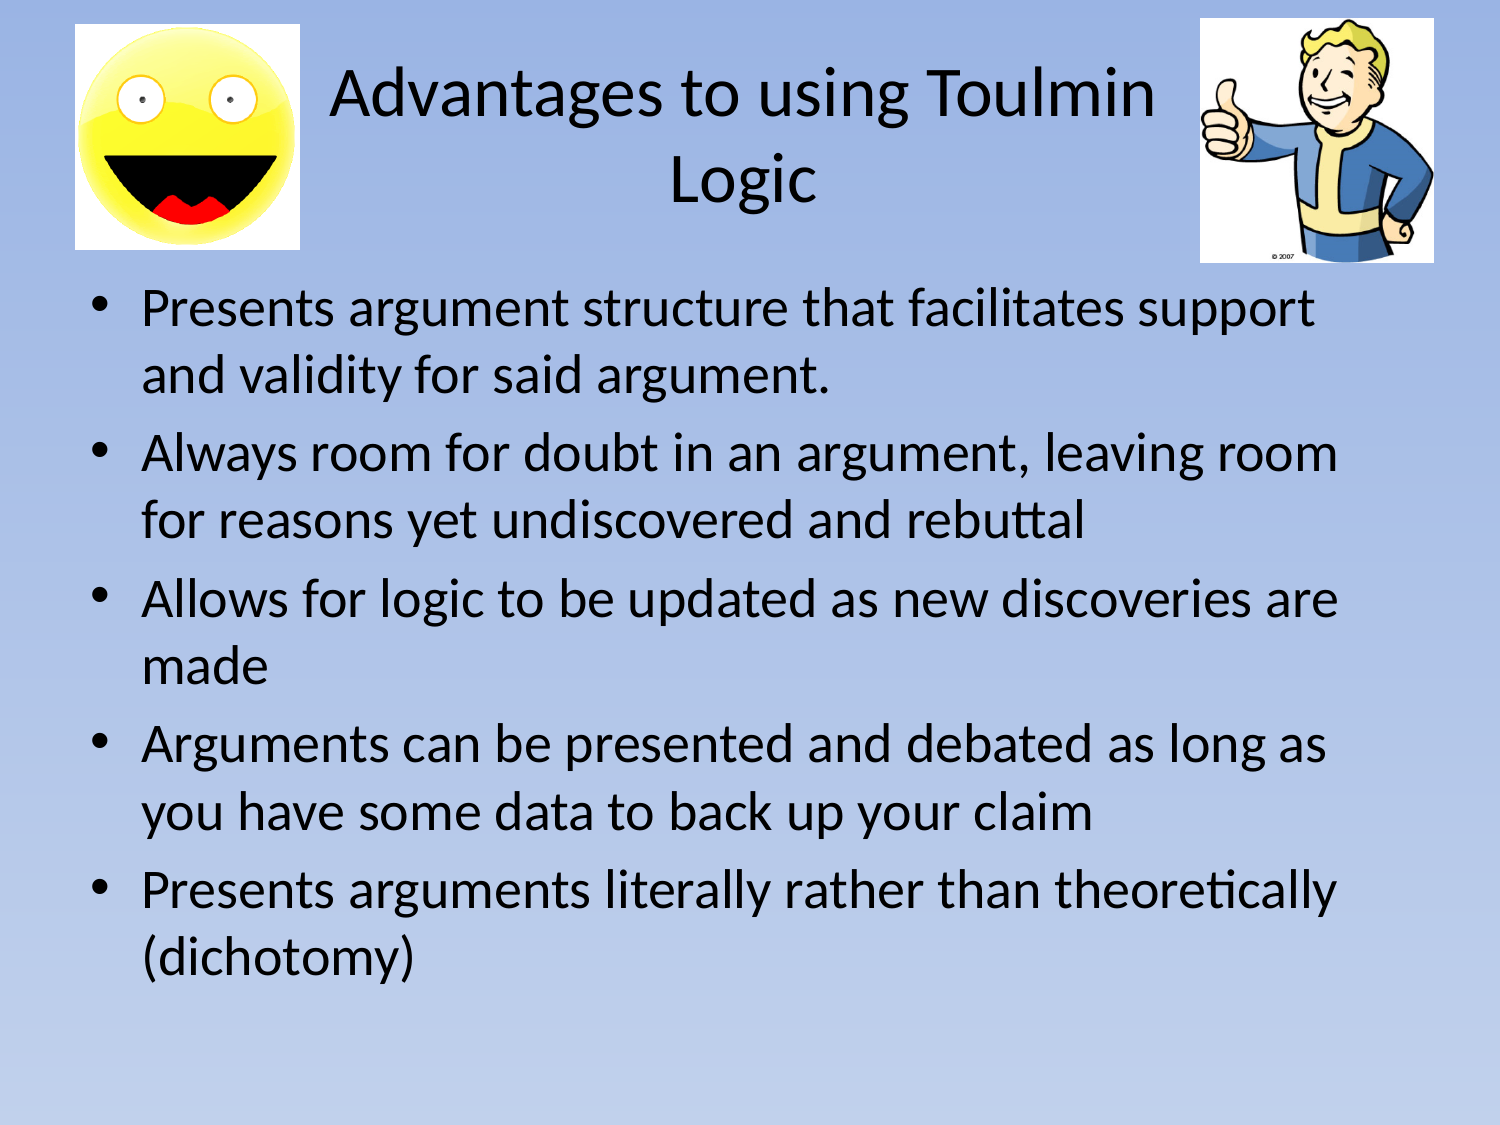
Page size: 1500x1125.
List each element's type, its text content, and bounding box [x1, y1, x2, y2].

list Presents argument structure that facilitates support and validity for said argument. Always room for doubt in an argument, leaving room for reasons yet undiscovered and rebuttal Allows for logic to be updated as new discoveries are made Arguments can be presented and debated as long as you have some data to back up your claim Presents arguments literally rather than theoretically (dichotomy) [75, 262, 1425, 1005]
picture [74, 24, 301, 251]
title Advantages to using Toulmin Logic [304, 37, 1194, 225]
picture [1199, 18, 1434, 263]
